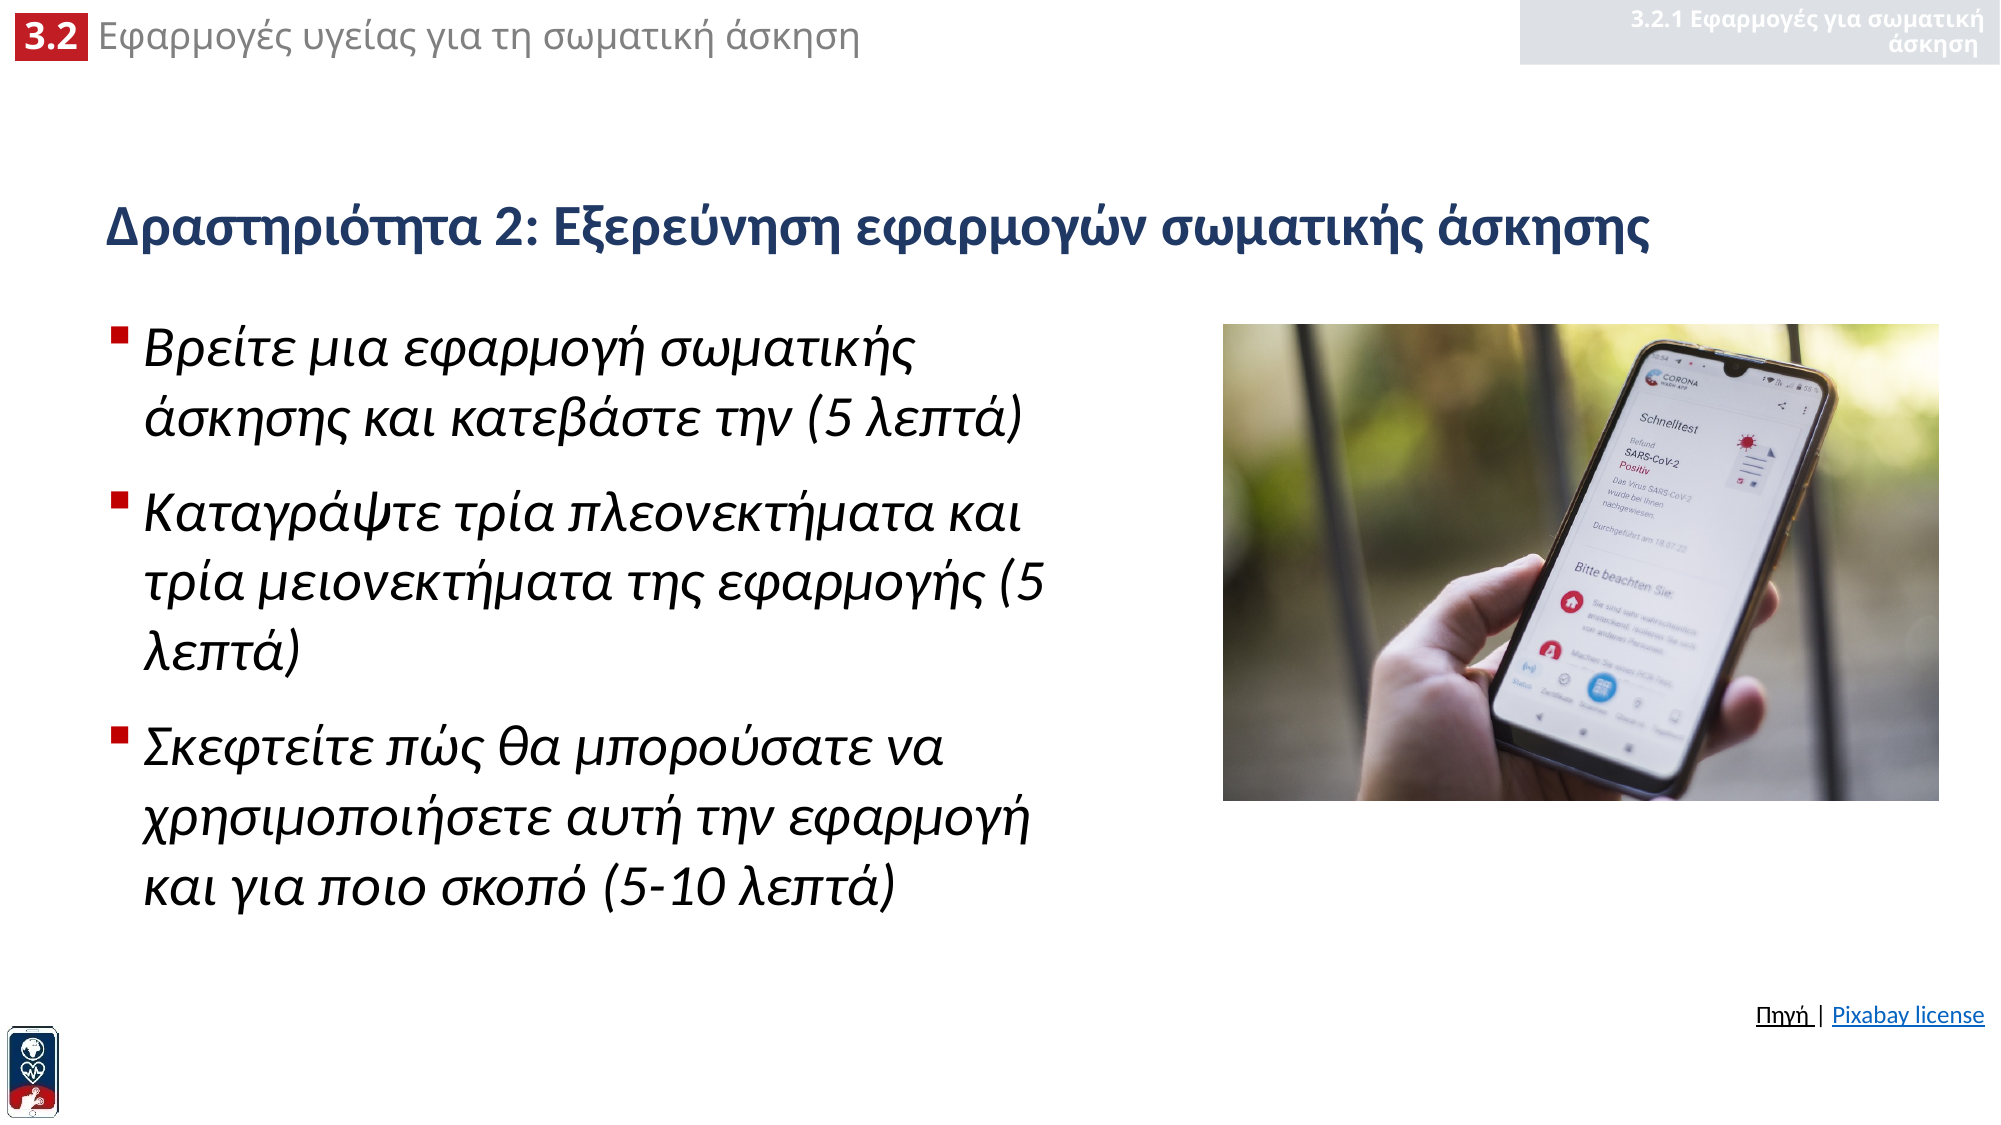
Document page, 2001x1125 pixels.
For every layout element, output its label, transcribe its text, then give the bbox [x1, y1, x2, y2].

list Βρείτε μια εφαρμογή σωματικής άσκησης και κατεβάστε την (5 λεπτά) Καταγράψτε τρία πλεονεκτήματα και τρία μειονεκτήματα της εφαρμογής (5 λεπτά) Σκεφτείτε πώς θα μπορούσατε να χρησιμοποιήσετε αυτή την εφαρμογή και για ποιο σκοπό (5-10 λεπτά) [91, 300, 1121, 1037]
text_box Πηγή | Pixabay license [1604, 991, 2000, 1036]
picture [1223, 324, 1939, 801]
text_box 3.2.1 Εφαρμογές για σωματική άσκηση [1520, 0, 2000, 65]
title Δραστηριότητα 2: Εξερεύνηση εφαρμογών σωματικής άσκησης [91, 177, 1906, 277]
picture [7, 1026, 59, 1118]
